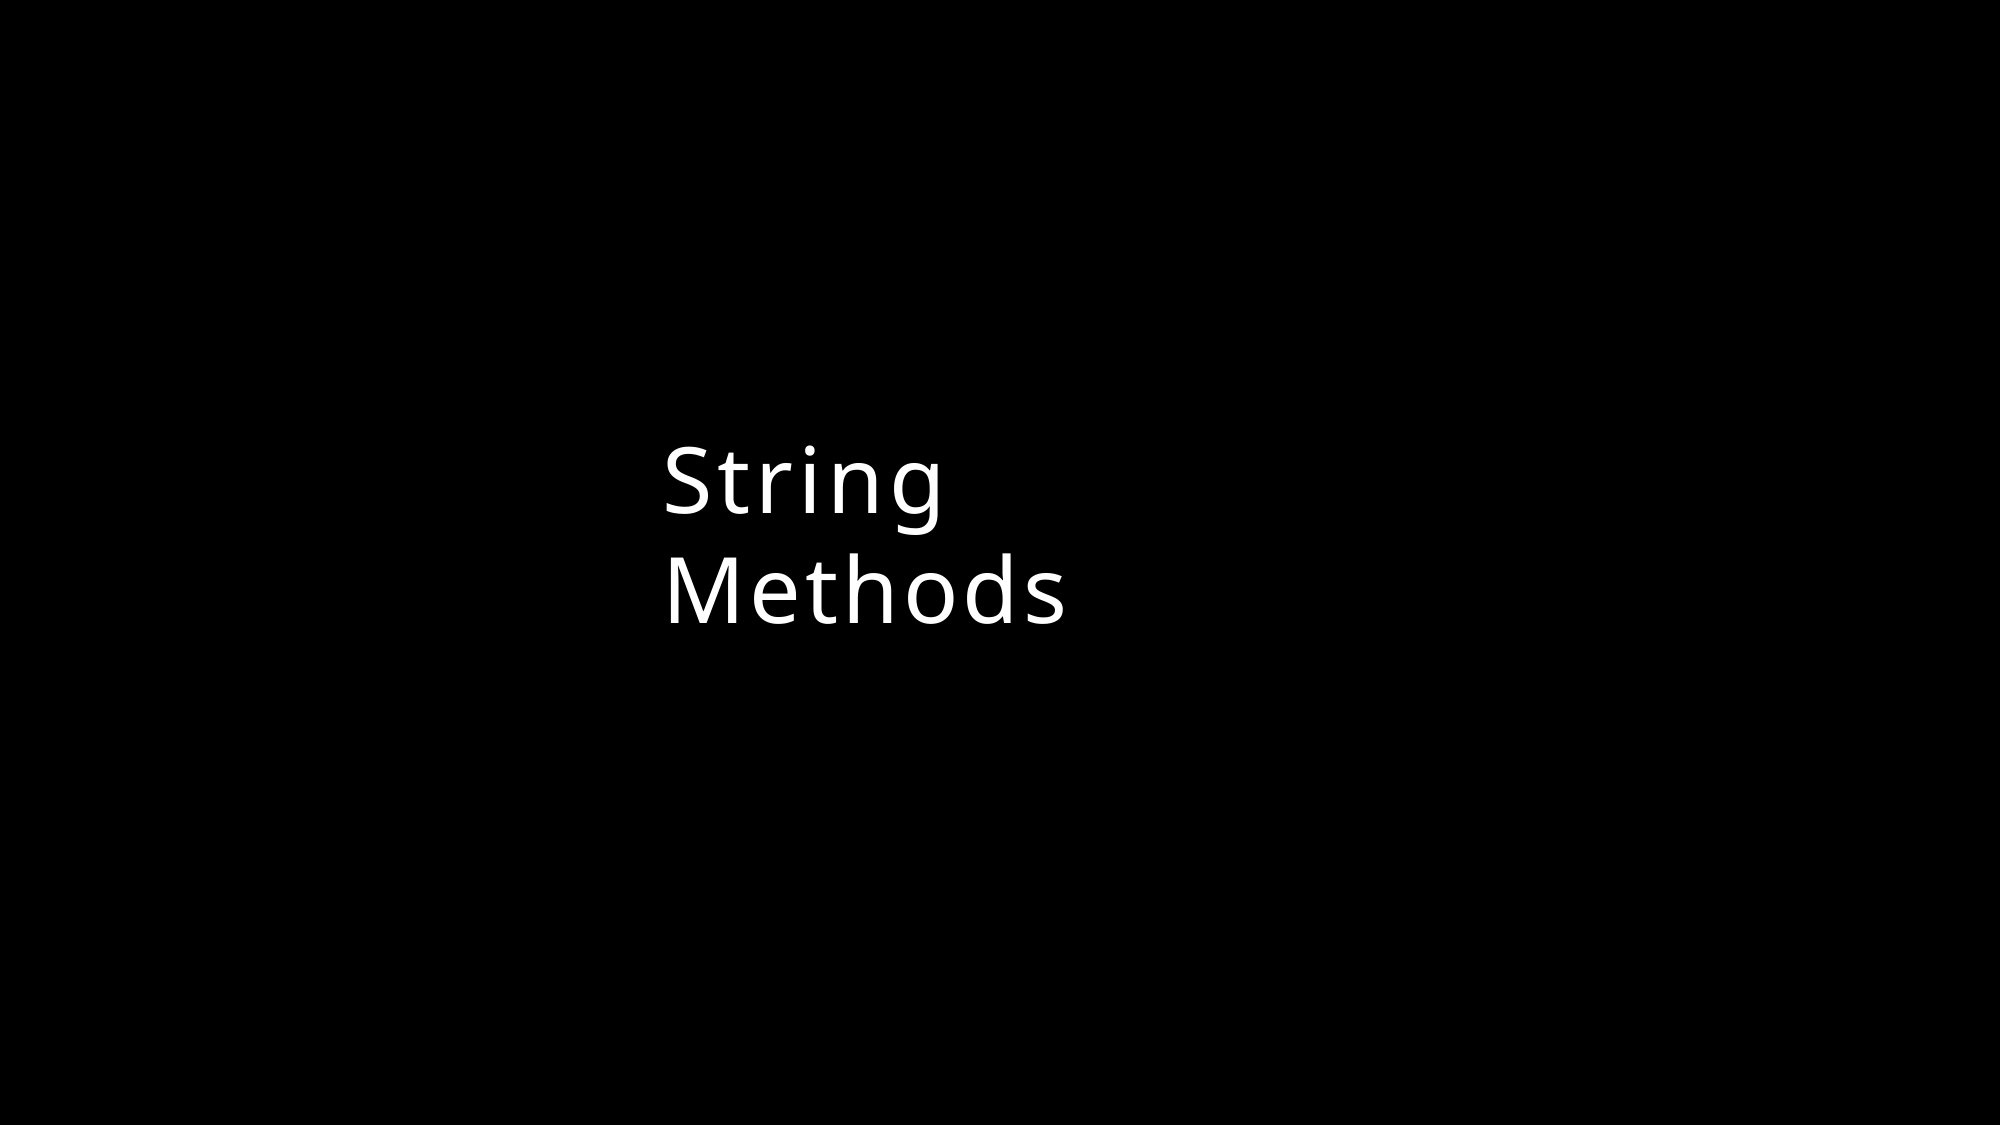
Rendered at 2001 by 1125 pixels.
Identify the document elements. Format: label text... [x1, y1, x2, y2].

title String Methods [660, 419, 1340, 642]
